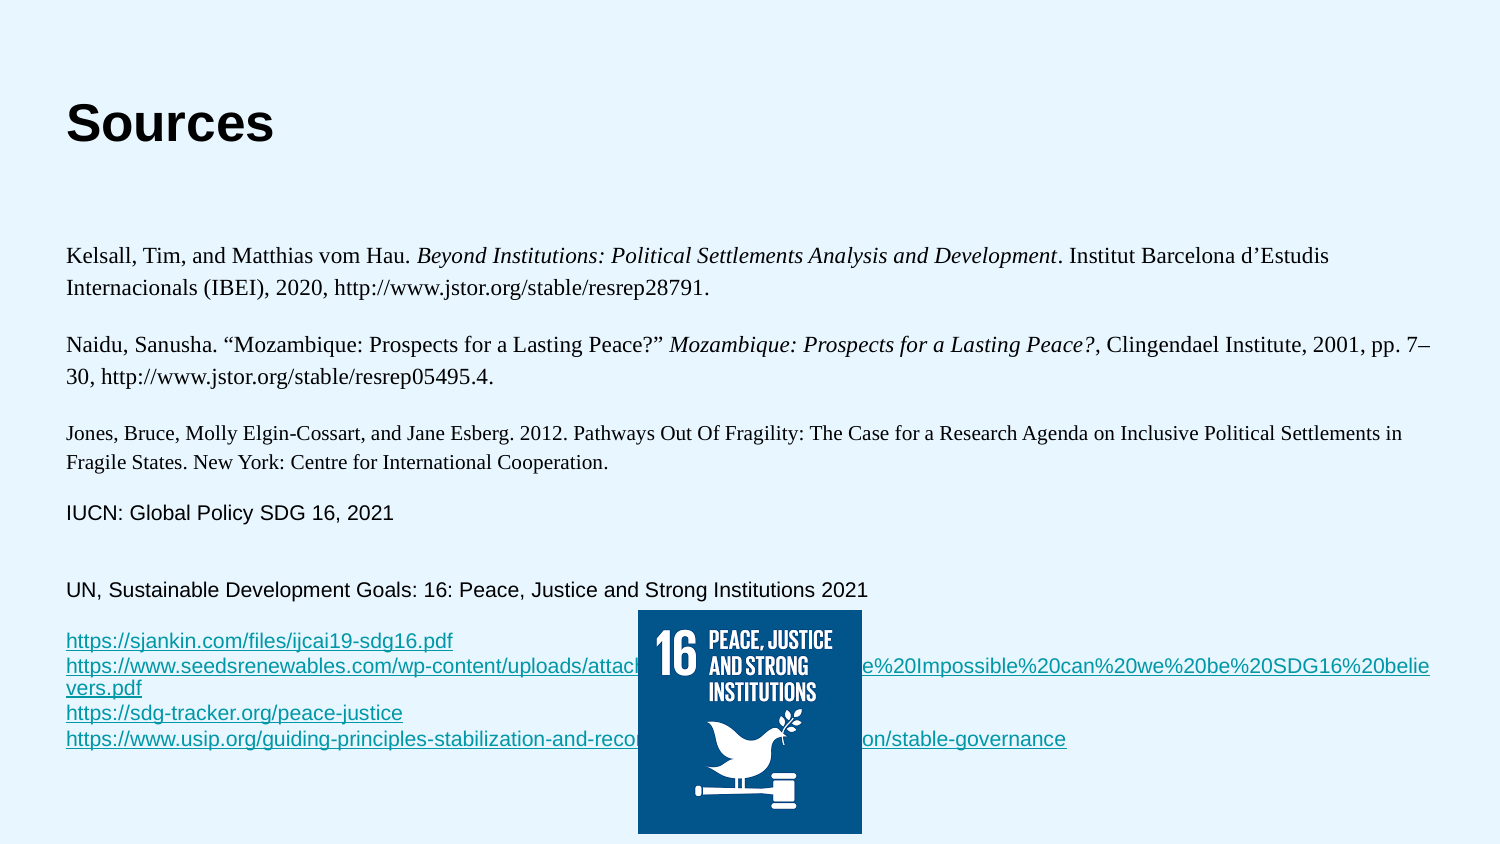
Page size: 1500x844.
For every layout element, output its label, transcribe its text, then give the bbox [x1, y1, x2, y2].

list Kelsall, Tim, and Matthias vom Hau. Beyond Institutions: Political Settlements Analysis and Development. Institut Barcelona d’Estudis Internacionals (IBEI), 2020, http://www.jstor.org/stable/resrep28791. Naidu, Sanusha. “Mozambique: Prospects for a Lasting Peace?” Mozambique: Prospects for a Lasting Peace?, Clingendael Institute, 2001, pp. 7–30, http://www.jstor.org/stable/resrep05495.4. Jones, Bruce, Molly Elgin-Cossart, and Jane Esberg. 2012. Pathways Out Of Fragility: The Case for a Research Agenda on Inclusive Political Settlements in Fragile States. New York: Centre for International Cooperation. IUCN: Global Policy SDG 16, 2021 UN, Sustainable Development Goals: 16: Peace, Justice and Strong Institutions 2021 https://sjankin.com/files/ijcai19-sdg16.pdf https://www.seedsrenewables.com/wp-content/uploads/attachments/Achieving%20the%20Impossible%20can%20we%20be%20SDG16%20believers.pdf https://sdg-tracker.org/peace-justice https://www.usip.org/guiding-principles-stabilization-and-reconstruction-the-web-version/stable-governance [51, 189, 1449, 750]
title Sources [51, 72, 1449, 167]
picture [638, 610, 862, 835]
